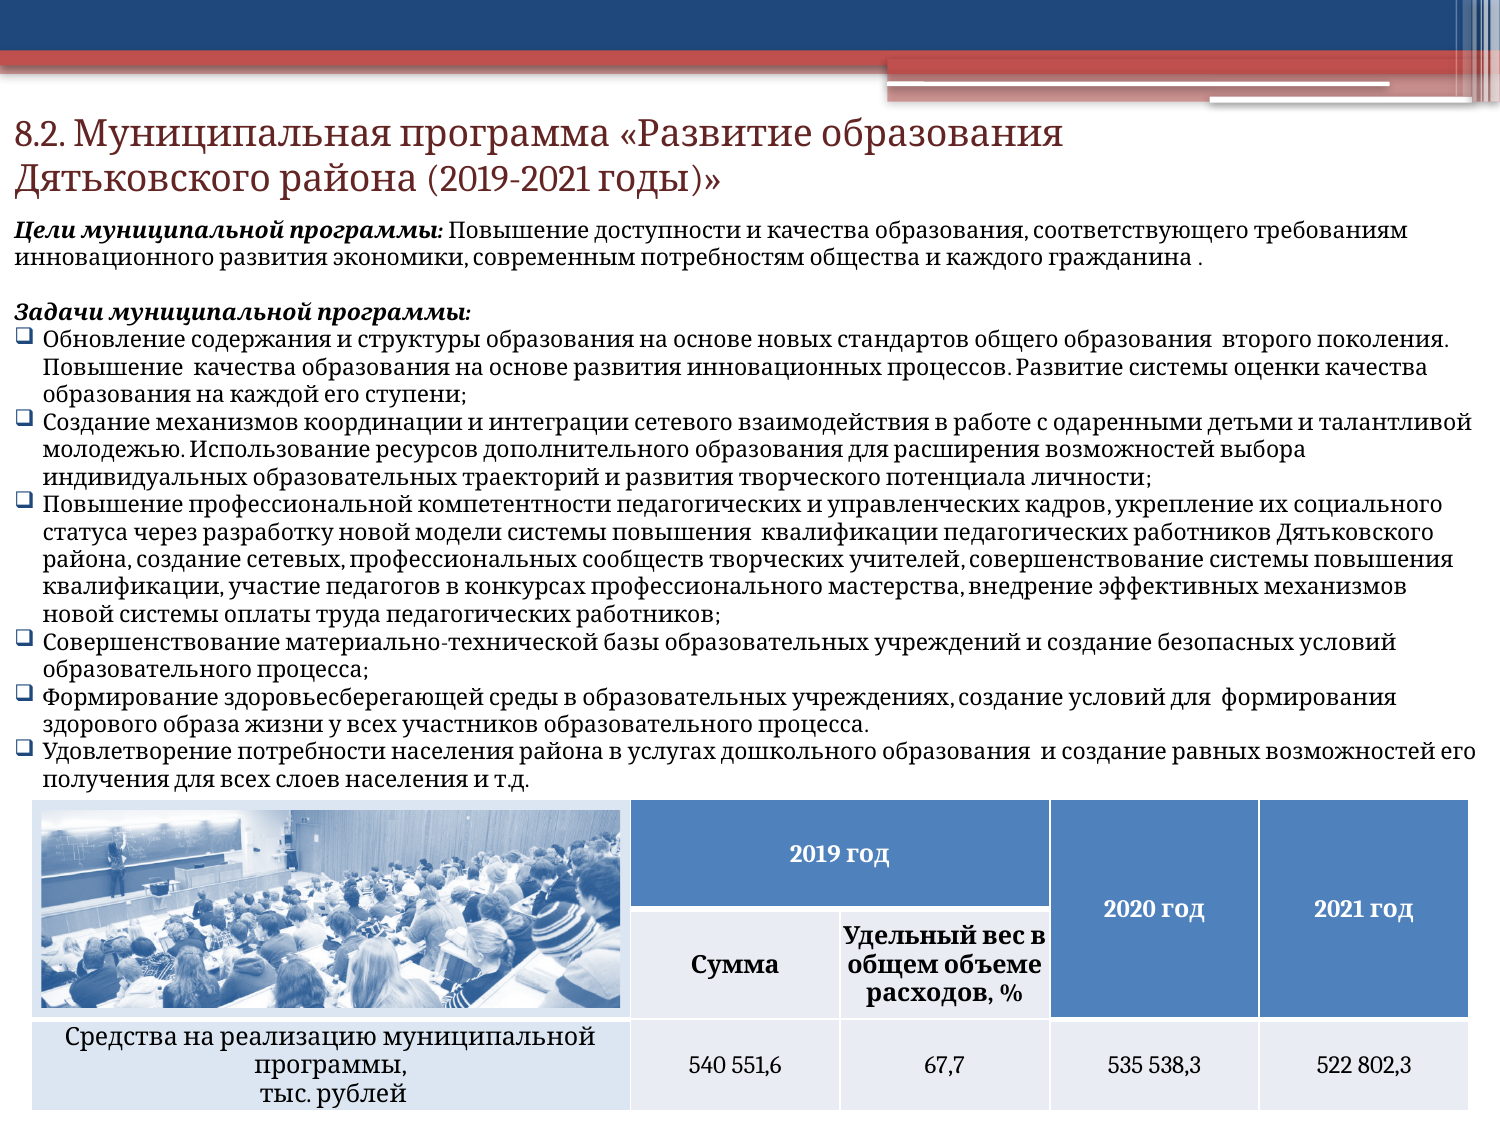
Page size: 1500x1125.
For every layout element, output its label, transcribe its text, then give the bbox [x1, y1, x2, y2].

table_header 2019 год [631, 800, 1049, 906]
picture [41, 810, 621, 1008]
text_box Цели муниципальной программы: Повышение доступности и качества образования, соответствующего требованиям инновационного развития экономики, современным потребностям общества и каждого гражданина . Задачи муниципальной программы: Обновление содержания и структуры образования на основе новых стандартов общего образования второго поколения. Повышение качества образования на основе развития инновационных процессов. Развитие системы оценки качества образования на каждой его ступени; Создание механизмов координации и интеграции сетевого взаимодействия в работе с одаренными детьми и талантливой молодежью. Использование ресурсов дополнительного образования для расширения возможностей выбора индивидуальных образовательных траекторий и развития творческого потенциала личности; Повышение профессиональной компетентности педагогических и управленческих кадров, укрепление их социального статуса через разработку новой модели системы повышения квалификации педагогических работников Дятьковского района, создание сетевых, профессиональных сообществ творческих учителей, совершенствование системы повышения квалификации, участие педагогов в конкурсах профессионального мастерства, внедрение эффективных механизмов новой системы оплаты труда педагогических работников; Совершенствование материально-технической базы образовательных учреждений и создание безопасных условий образовательного процесса; Формирование здоровьесберегающей среды в образовательных учреждениях, создание условий для формирования здорового образа жизни у всех участников образовательного процесса. Удовлетворение потребности населения района в услугах дошкольного образования и создание равных возможностей его получения для всех слоев населения и т.д. [0, 207, 1500, 800]
table_cell 67,7 [841, 1020, 1049, 1110]
table_cell 535 538,3 [1051, 1022, 1258, 1110]
table_cell Удельный вес в общем объеме расходов, % [841, 912, 1049, 1018]
table_cell 522 802,3 [1260, 1022, 1468, 1110]
table_header 2020 год [1051, 800, 1258, 1017]
text_box 8.2. Муниципальная программа «Развитие образования Дятьковского района (2019-2021 годы)» [0, 101, 1500, 207]
table_header 2021 год [1260, 800, 1468, 1017]
table_cell 540 551,6 [631, 1020, 839, 1110]
table_header [32, 800, 630, 1017]
table_cell Средства на реализацию муниципальной программы, тыс. рублей [32, 1022, 630, 1110]
table_cell Сумма [631, 912, 839, 1018]
